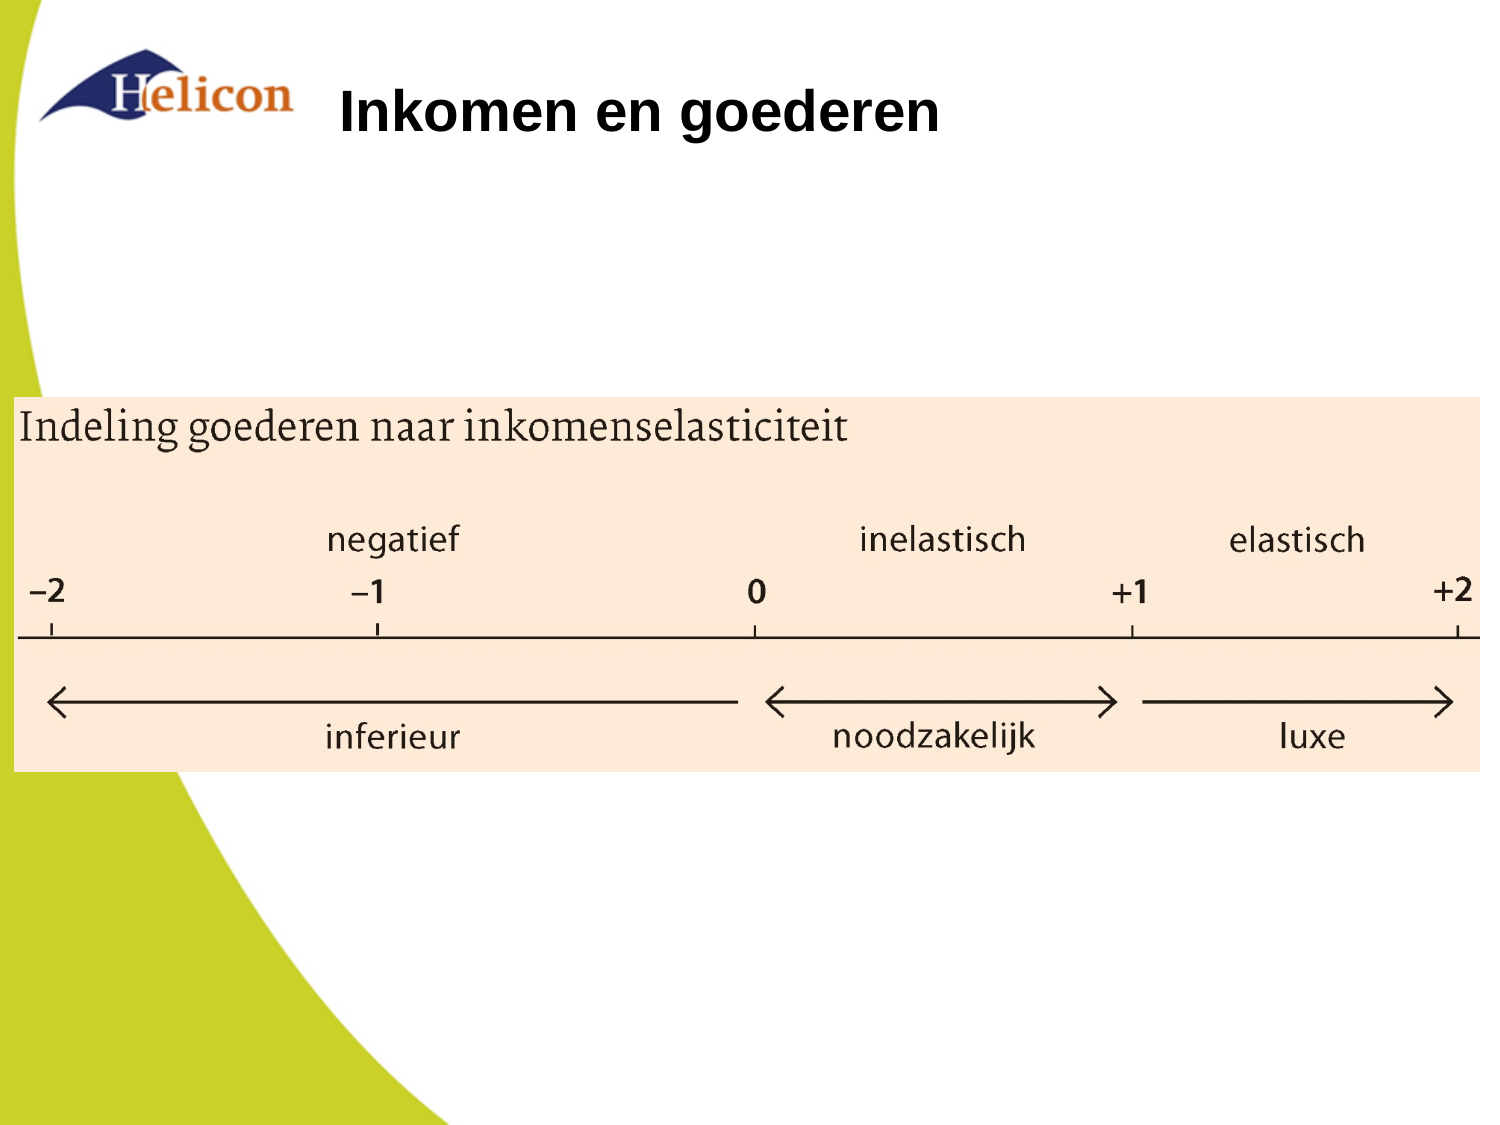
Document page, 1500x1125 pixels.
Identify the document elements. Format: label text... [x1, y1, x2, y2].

title Inkomen en goederen [324, 54, 1415, 161]
picture [0, 0, 1500, 1125]
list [14, 396, 1480, 772]
